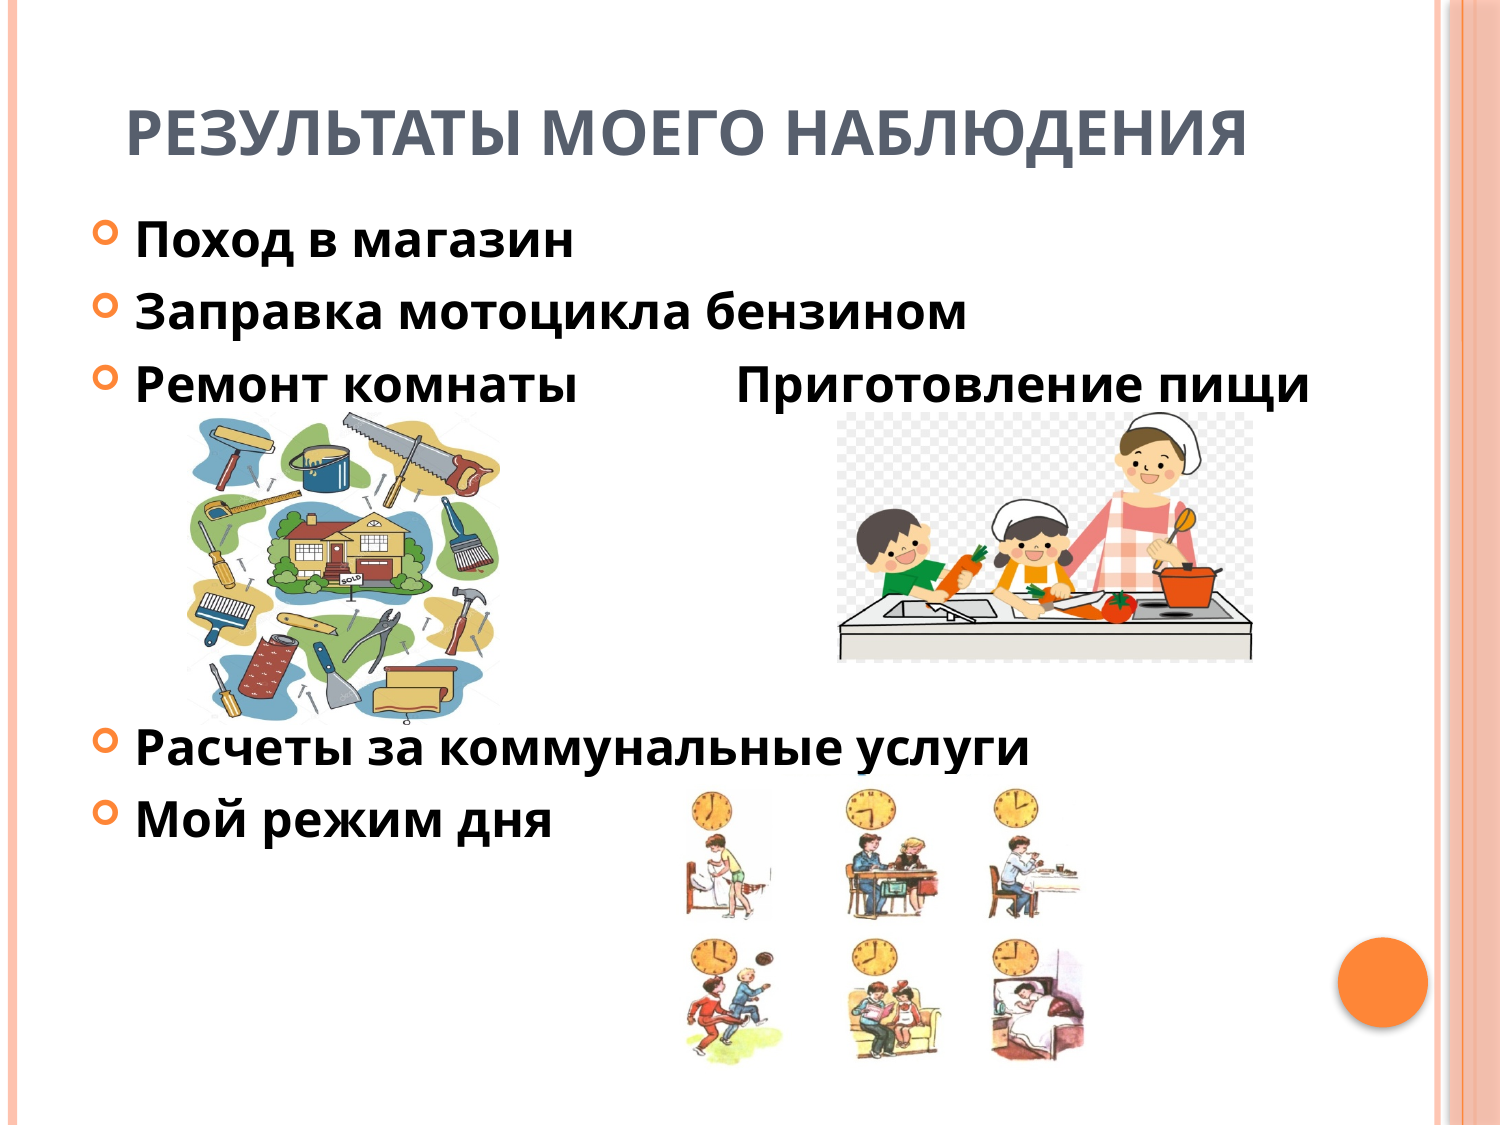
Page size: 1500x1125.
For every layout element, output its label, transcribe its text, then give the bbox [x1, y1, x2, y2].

list Поход в магазин Заправка мотоцикла бензином Ремонт комнаты Приготовление пищи Расчеты за коммунальные услуги Мой режим дня [75, 200, 1388, 1062]
picture [836, 411, 1253, 663]
picture [649, 774, 1138, 1101]
title Результаты моего наблюдения [75, 45, 1300, 175]
picture [186, 411, 501, 726]
